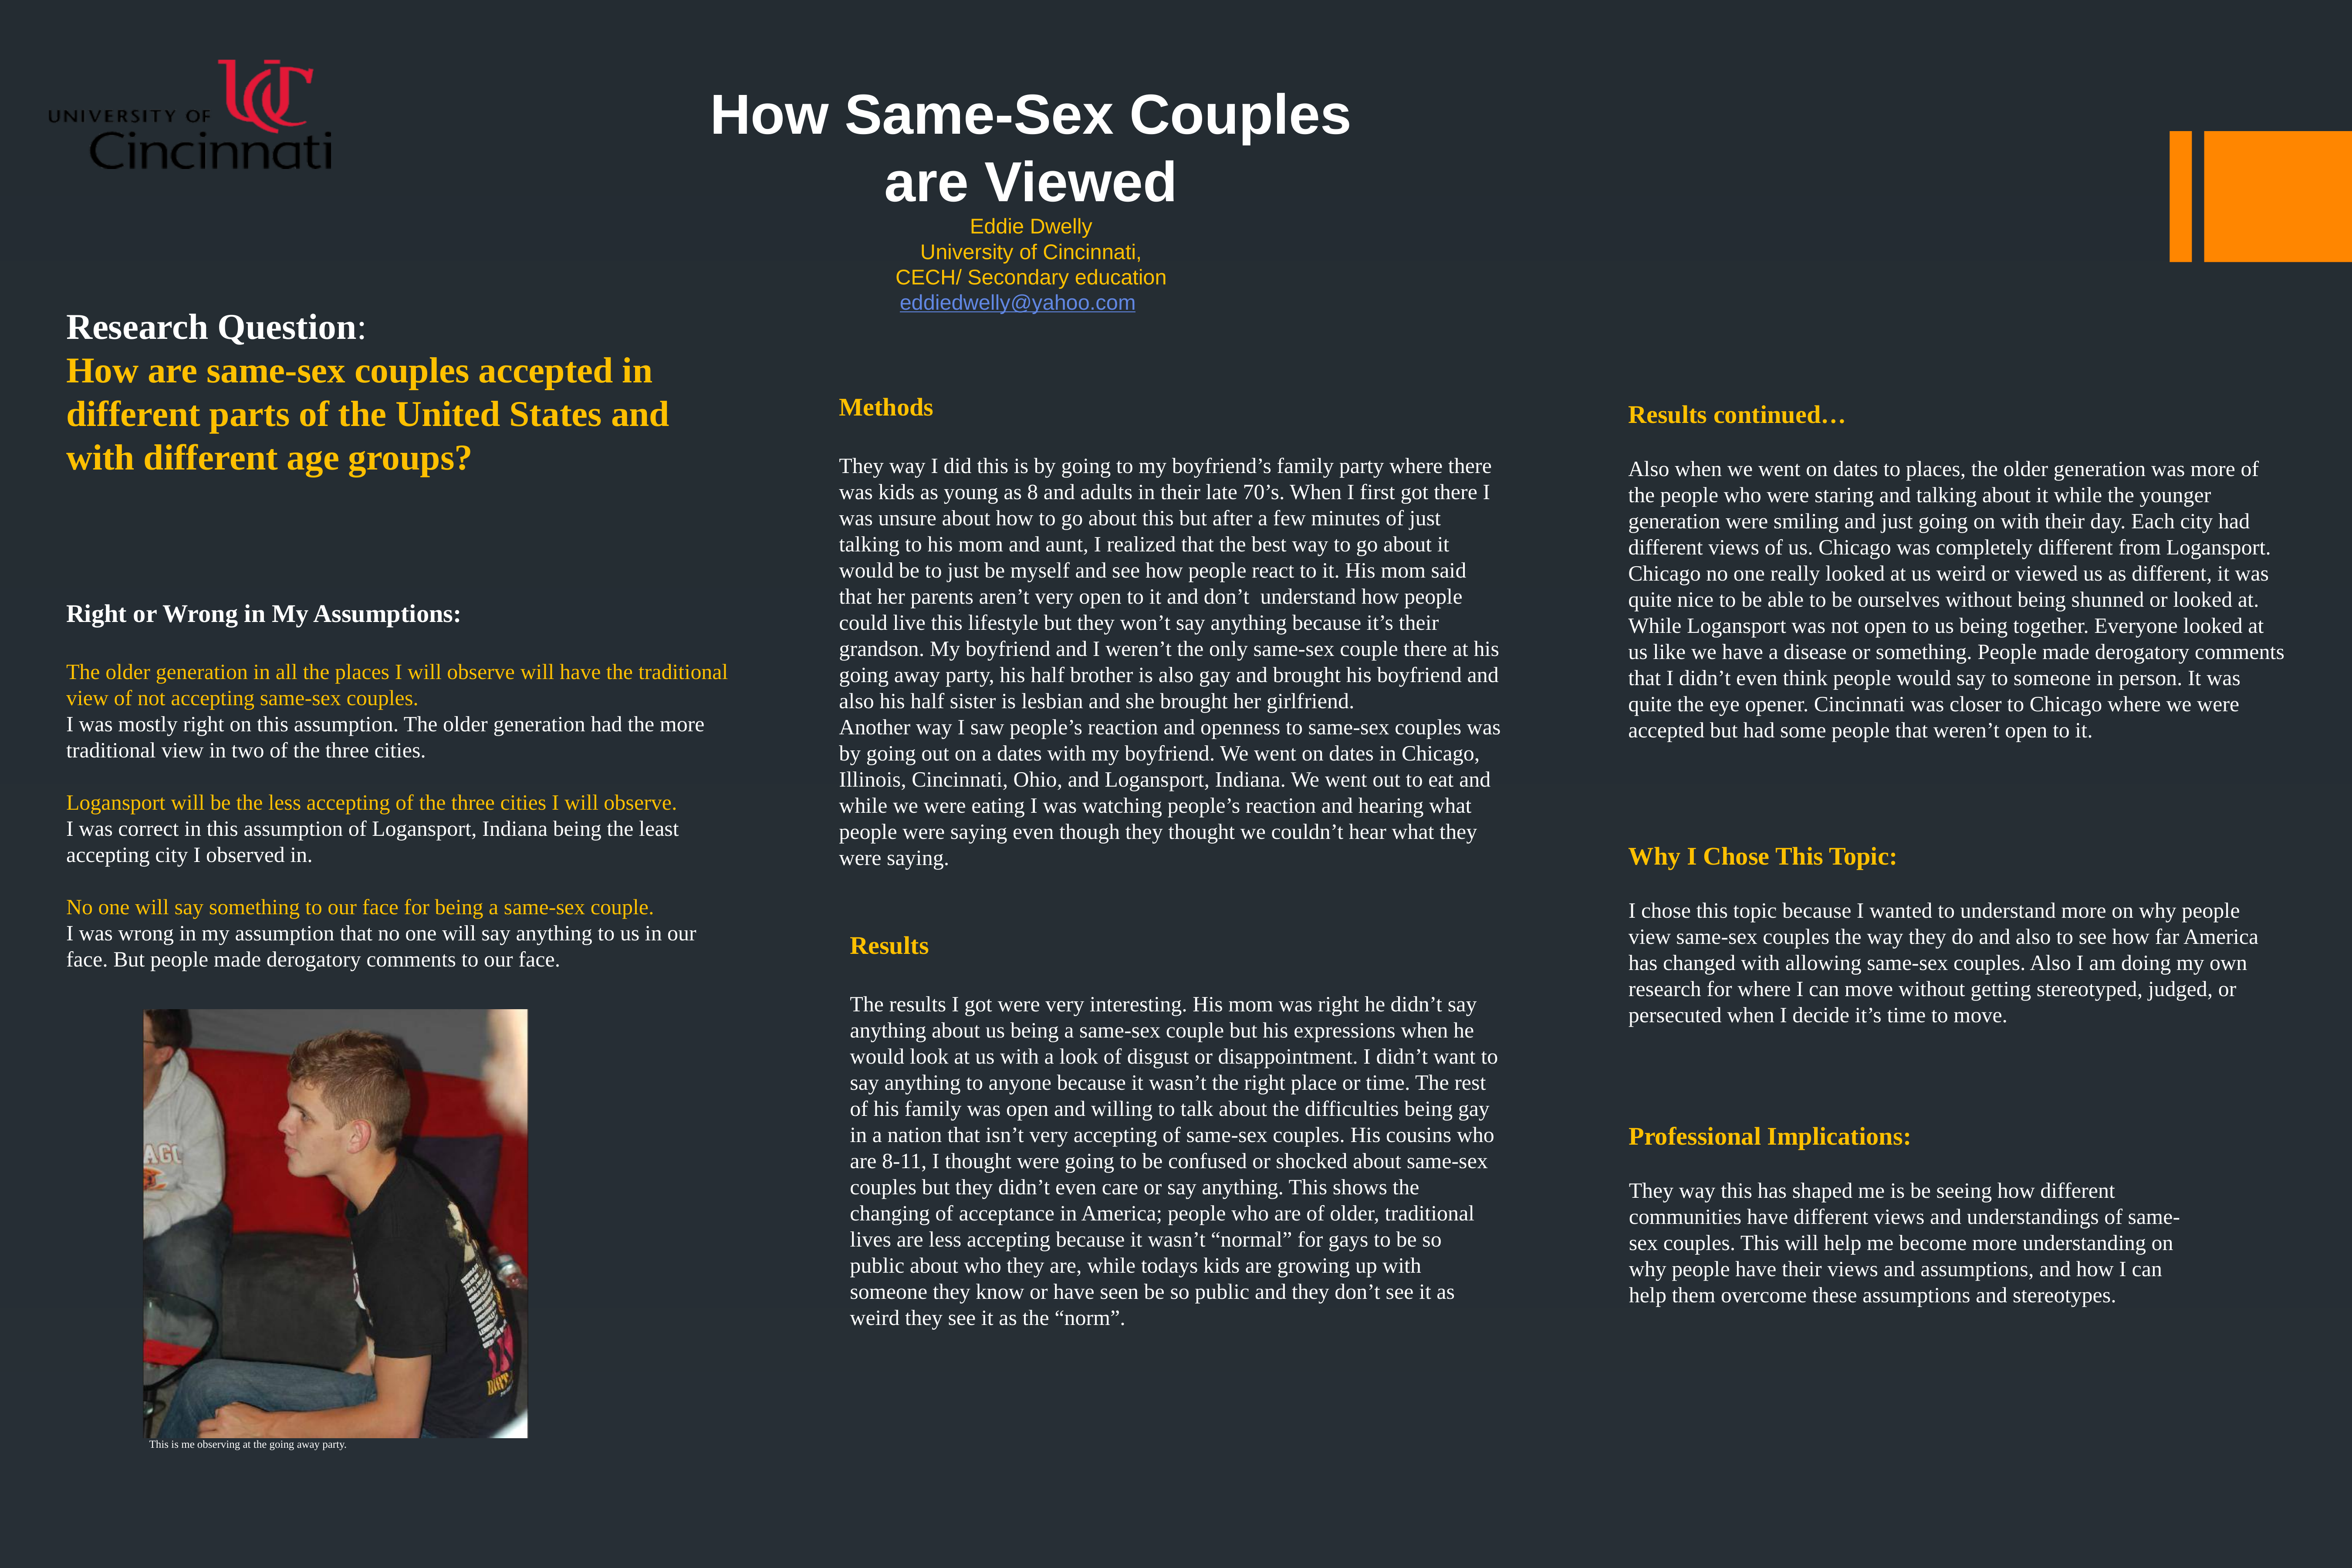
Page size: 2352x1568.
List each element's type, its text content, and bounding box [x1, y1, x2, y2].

text_box Why I Chose This Topic: I chose this topic because I wanted to understand more on why people view same-sex couples the way they do and also to see how far America has changed with allowing same-sex couples. Also I am doing my own research for where I can move without getting stereotyped, judged, or persecuted when I decide it’s time to move. [1606, 828, 2308, 1038]
text_box Results continued… Also when we went on dates to places, the older generation was more of the people who were staring and talking about it while the younger generation were smiling and just going on with their day. Each city had different views of us. Chicago was completely different from Logansport. Chicago no one really looked at us weird or viewed us as different, it was quite nice to be able to be ourselves without being shunned or looked at. While Logansport was not open to us being together. Everyone looked at us like we have a disease or something. People made derogatory comments that I didn’t even think people would say to someone in person. It was quite the eye opener. Cincinnati was closer to Chicago where we were accepted but had some people that weren’t open to it. [1605, 386, 2308, 754]
picture [142, 1009, 528, 1438]
text_box Research Question: How are same-sex couples accepted in different parts of the United States and with different age groups? [60, 299, 737, 480]
text_box How Same-Sex Couples are Viewed Eddie Dwelly University of Cincinnati, CECH/ Secondary education eddiedwelly@yahoo.com [653, 65, 1409, 327]
text_box Right or Wrong in My Assumptions: The older generation in all the places I will observe will have the traditional view of not accepting same-sex couples. I was mostly right on this assumption. The older generation had the more traditional view in two of the three cities. Logansport will be the less accepting of the three cities I will observe. I was correct in this assumption of Logansport, Indiana being the least accepting city I observed in. No one will say something to our face for being a same-sex couple. I was wrong in my assumption that no one will say anything to us in our face. But people made derogatory comments to our face. [60, 593, 737, 1044]
text_box Professional Implications: They way this has shaped me is be seeing how different communities have different views and understandings of same-sex couples. This will help me become more understanding on why people have their views and assumptions, and how I can help them overcome these assumptions and stereotypes. [1622, 1116, 2194, 1310]
picture [48, 59, 331, 169]
text_box Results The results I got were very interesting. His mom was right he didn’t say anything about us being a same-sex couple but his expressions when he would look at us with a look of disgust or disappointment. I didn’t want to say anything to anyone because it wasn’t the right place or time. The rest of his family was open and willing to talk about the difficulties being gay in a nation that isn’t very accepting of same-sex couples. His cousins who are 8-11, I thought were going to be confused or shocked about same-sex couples but they didn’t even care or say anything. This shows the changing of acceptance in America; people who are of older, traditional lives are less accepting because it wasn’t “normal” for gays to be so public about who they are, while todays kids are growing up with someone they know or have seen be so public and they don’t see it as weird they see it as the “norm”. [827, 917, 1522, 1341]
text_box Methods They way I did this is by going to my boyfriend’s family party where there was kids as young as 8 and adults in their late 70’s. When I first got there I was unsure about how to go about this but after a few minutes of just talking to his mom and aunt, I realized that the best way to go about it would be to just be myself and see how people react to it. His mom said that her parents aren’t very open to it and don’t understand how people could live this lifestyle but they won’t say anything because it’s their grandson. My boyfriend and I weren’t the only same-sex couple there at his going away party, his half brother is also gay and brought his boyfriend and also his half sister is lesbian and she brought her girlfriend. Another way I saw people’s reaction and openness to same-sex couples was by going out on a dates with my boyfriend. We went on dates in Chicago, Illinois, Cincinnati, Ohio, and Logansport, Indiana. We went out to eat and while we were eating I was watching people’s reaction and hearing what people were saying even though they thought we couldn’t hear what they were saying. [817, 379, 1525, 881]
text_box This is me observing at the going away party. [142, 1443, 528, 1453]
